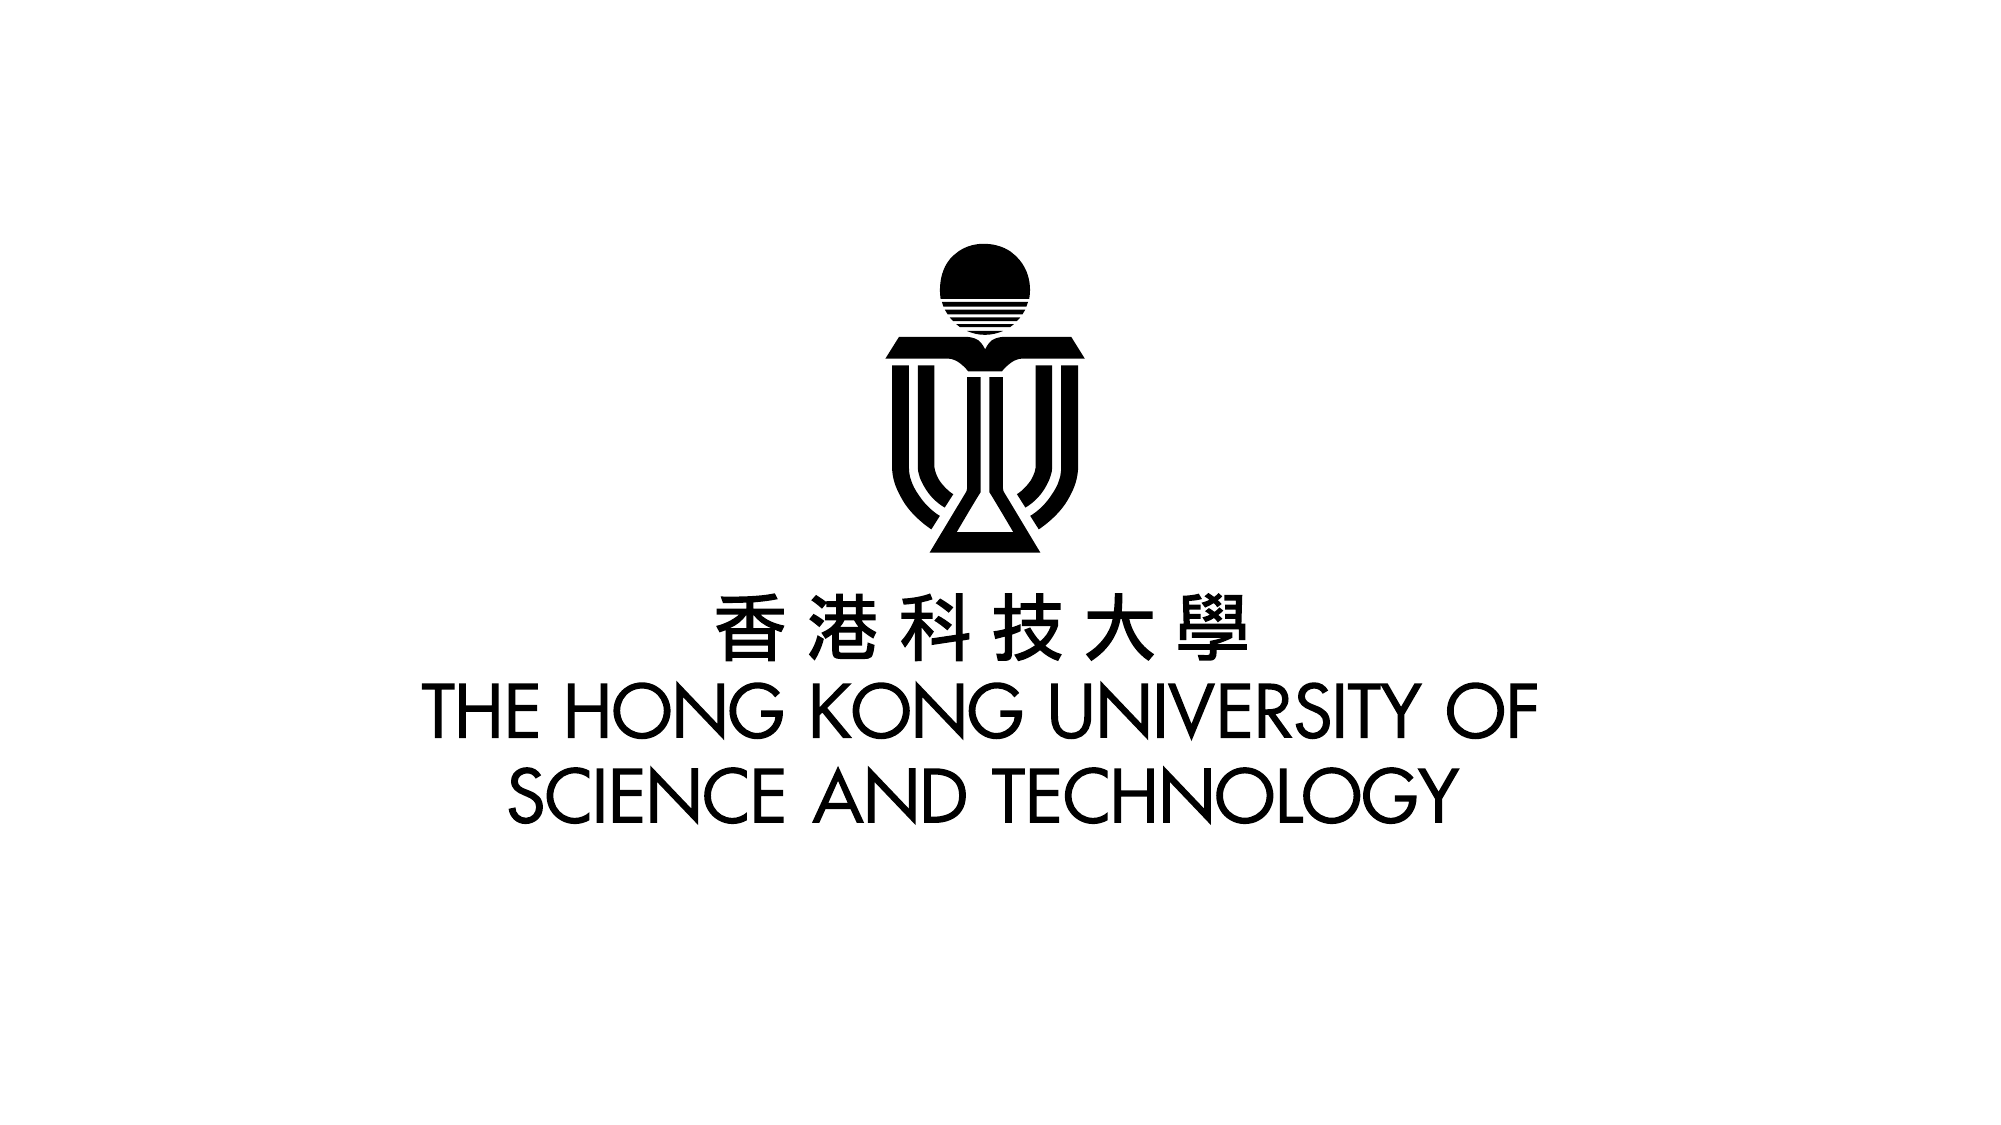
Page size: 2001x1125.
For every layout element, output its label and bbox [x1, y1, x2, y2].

text_box [421, 243, 1537, 826]
